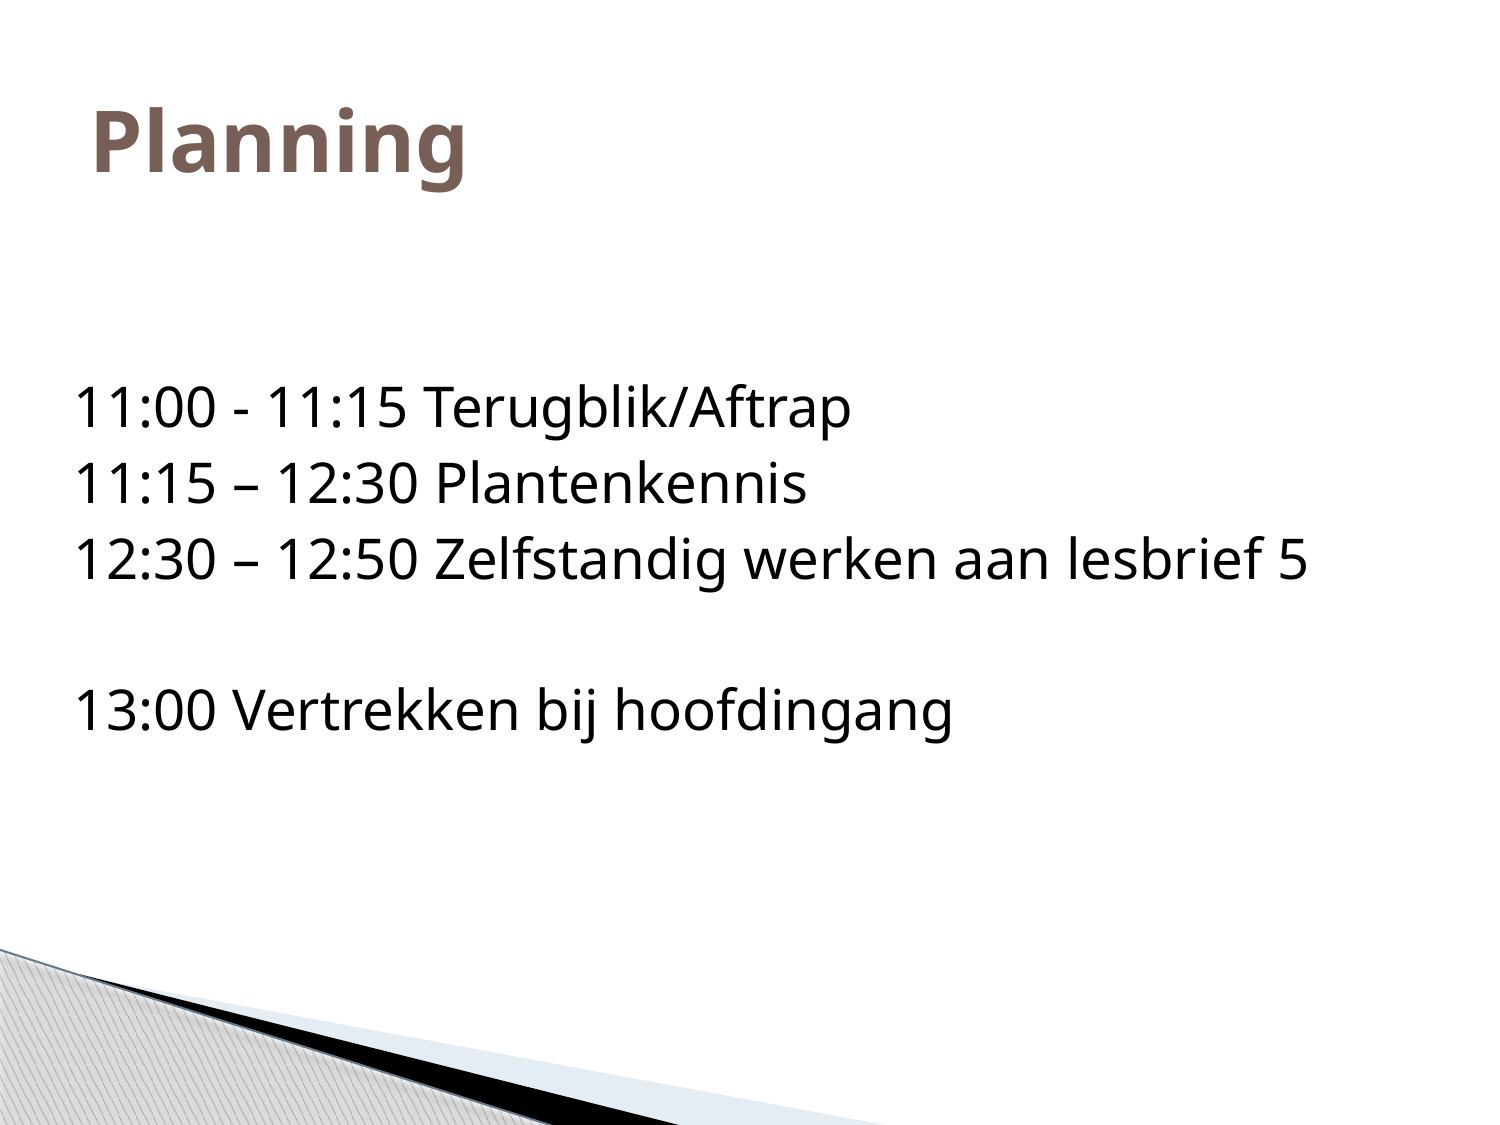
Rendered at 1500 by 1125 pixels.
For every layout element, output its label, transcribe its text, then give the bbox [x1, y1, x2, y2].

list 11:00 - 11:15 Terugblik/Aftrap 11:15 – 12:30 Plantenkennis 12:30 – 12:50 Zelfstandig werken aan lesbrief 5 13:00 Vertrekken bij hoofdingang [41, 363, 1425, 986]
title Planning [75, 45, 1425, 233]
